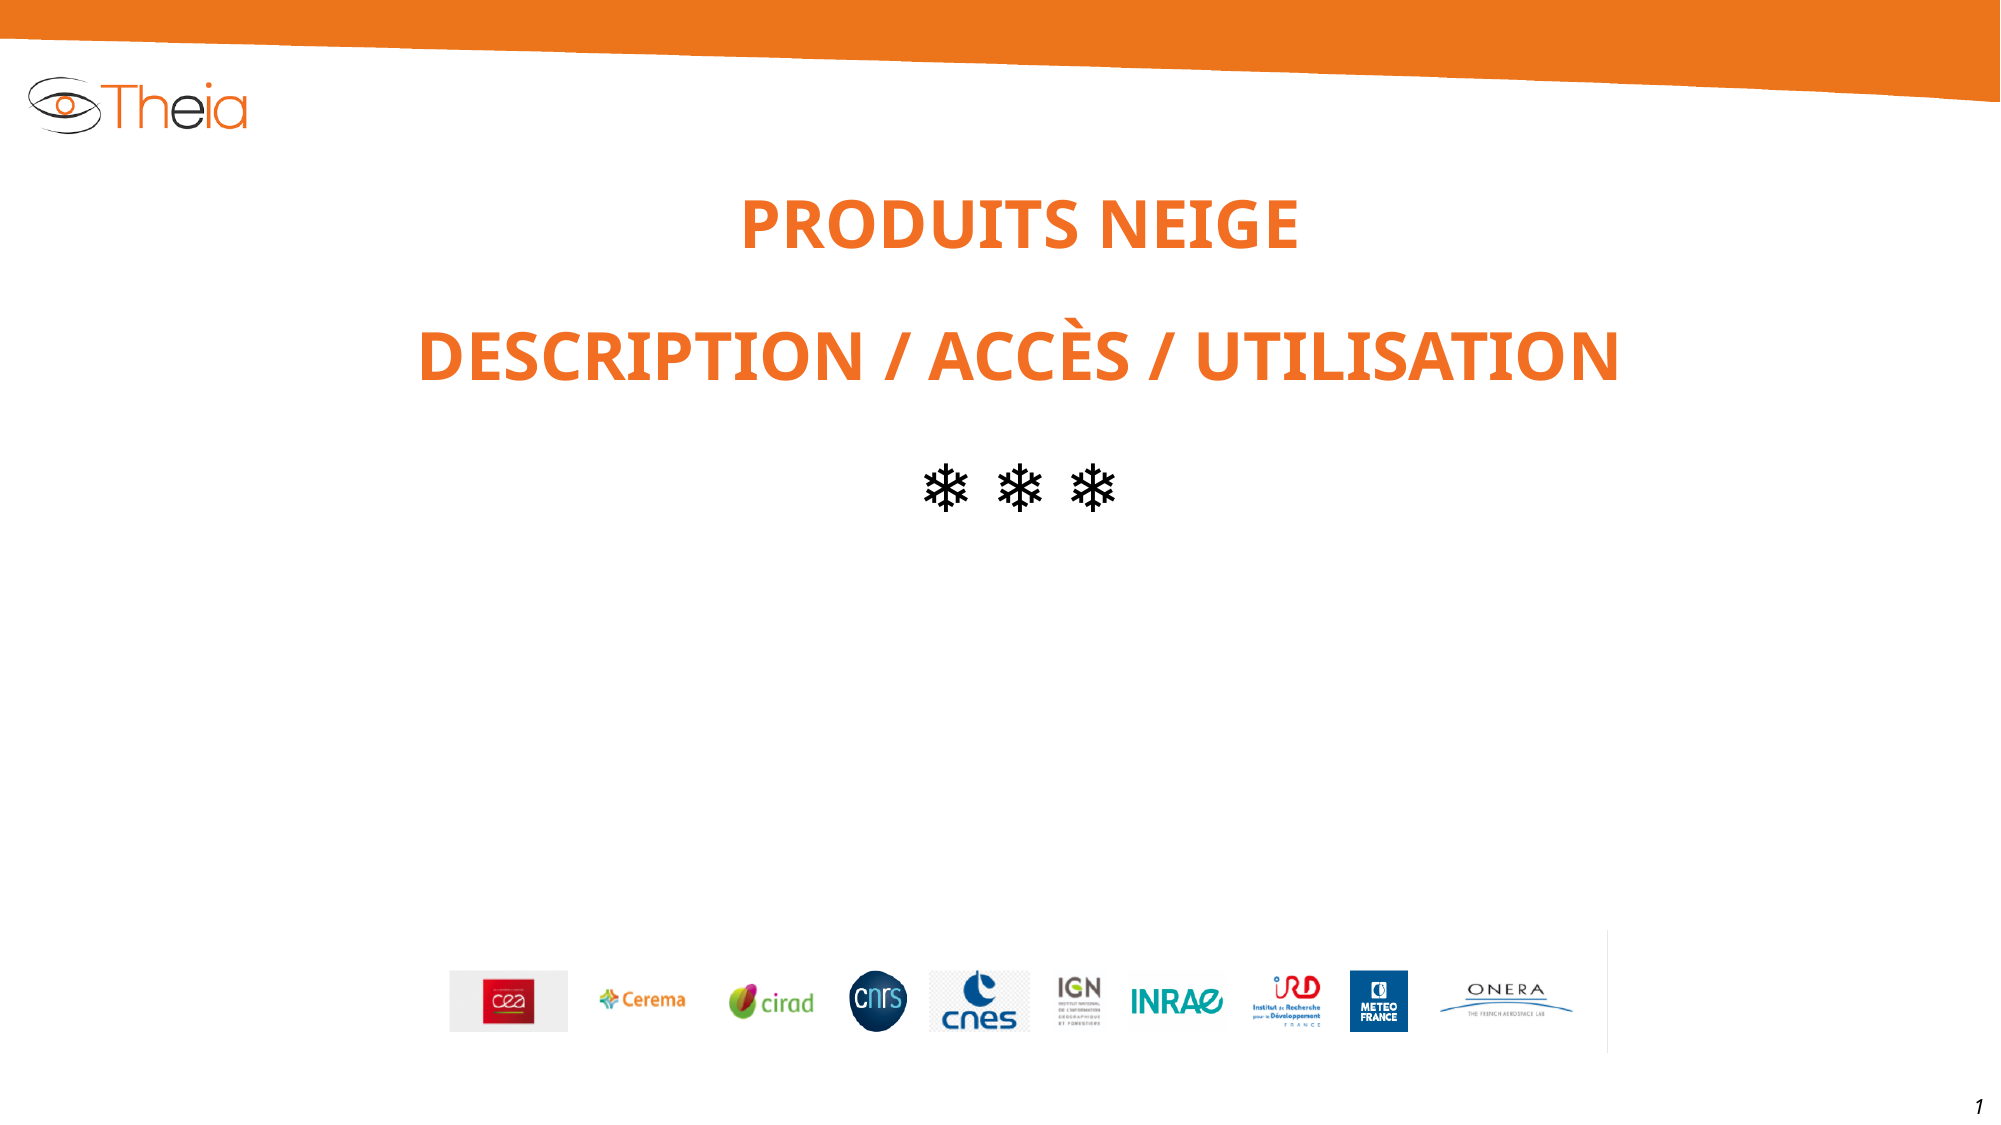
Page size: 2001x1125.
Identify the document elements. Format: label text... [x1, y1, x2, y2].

text_box Produits Neige Description / Accès / Utilisation ❄ ❄ ❄ [217, 134, 1824, 459]
picture [0, 0, 2000, 153]
picture [432, 929, 1608, 1053]
